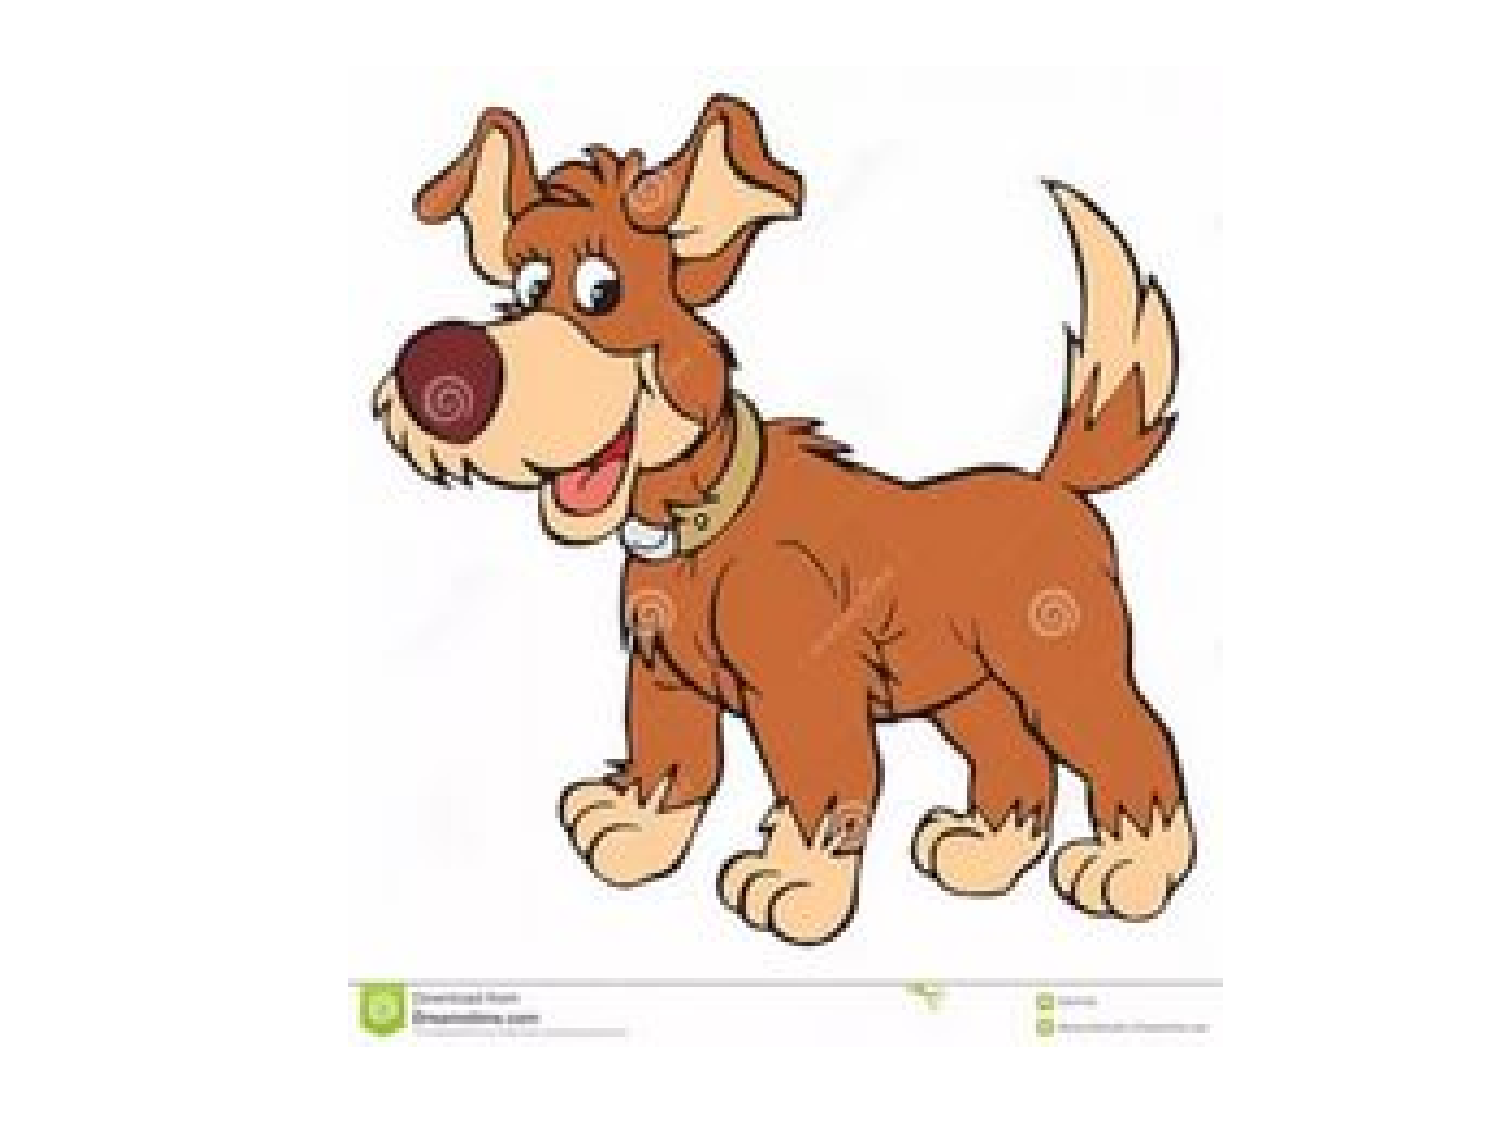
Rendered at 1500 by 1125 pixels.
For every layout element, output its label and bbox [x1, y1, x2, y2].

picture [347, 66, 1223, 1047]
